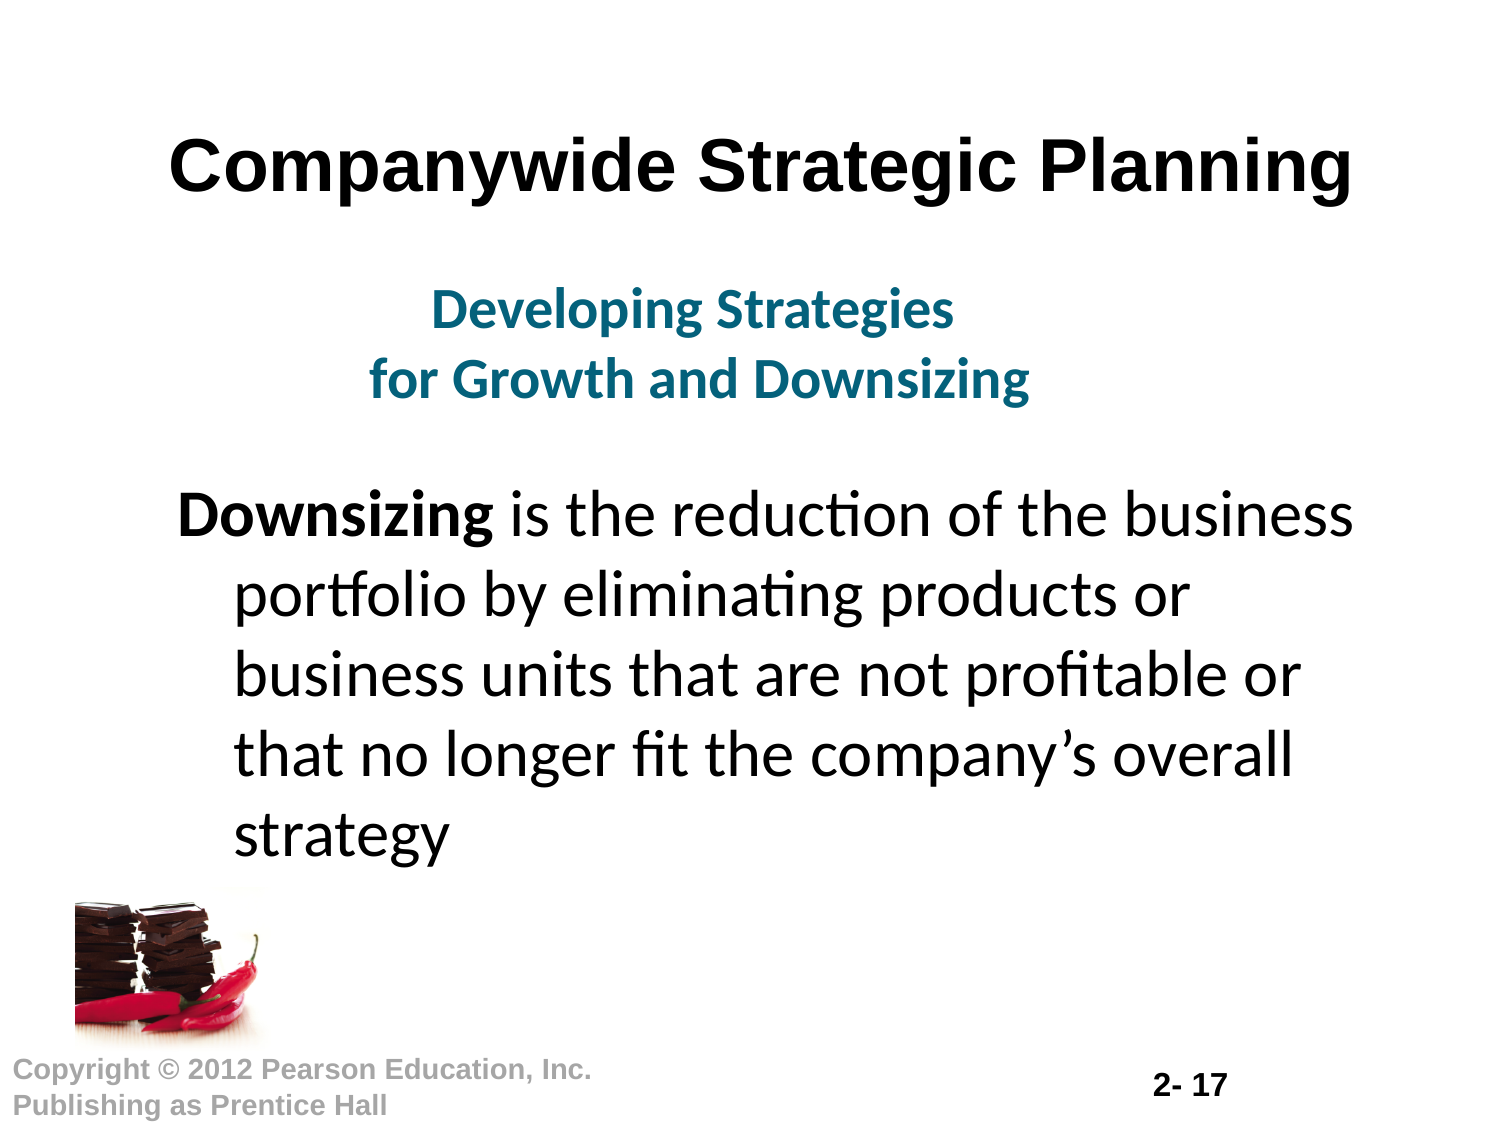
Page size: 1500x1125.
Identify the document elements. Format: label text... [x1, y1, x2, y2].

list Developing Strategies for Growth and Downsizing [112, 262, 1288, 326]
title Companywide Strategic Planning [124, 74, 1401, 263]
picture [75, 887, 162, 1054]
list Downsizing is the reduction of the business portfolio by eliminating products or business units that are not profitable or that no longer fit the company’s overall strategy [162, 462, 1438, 1125]
